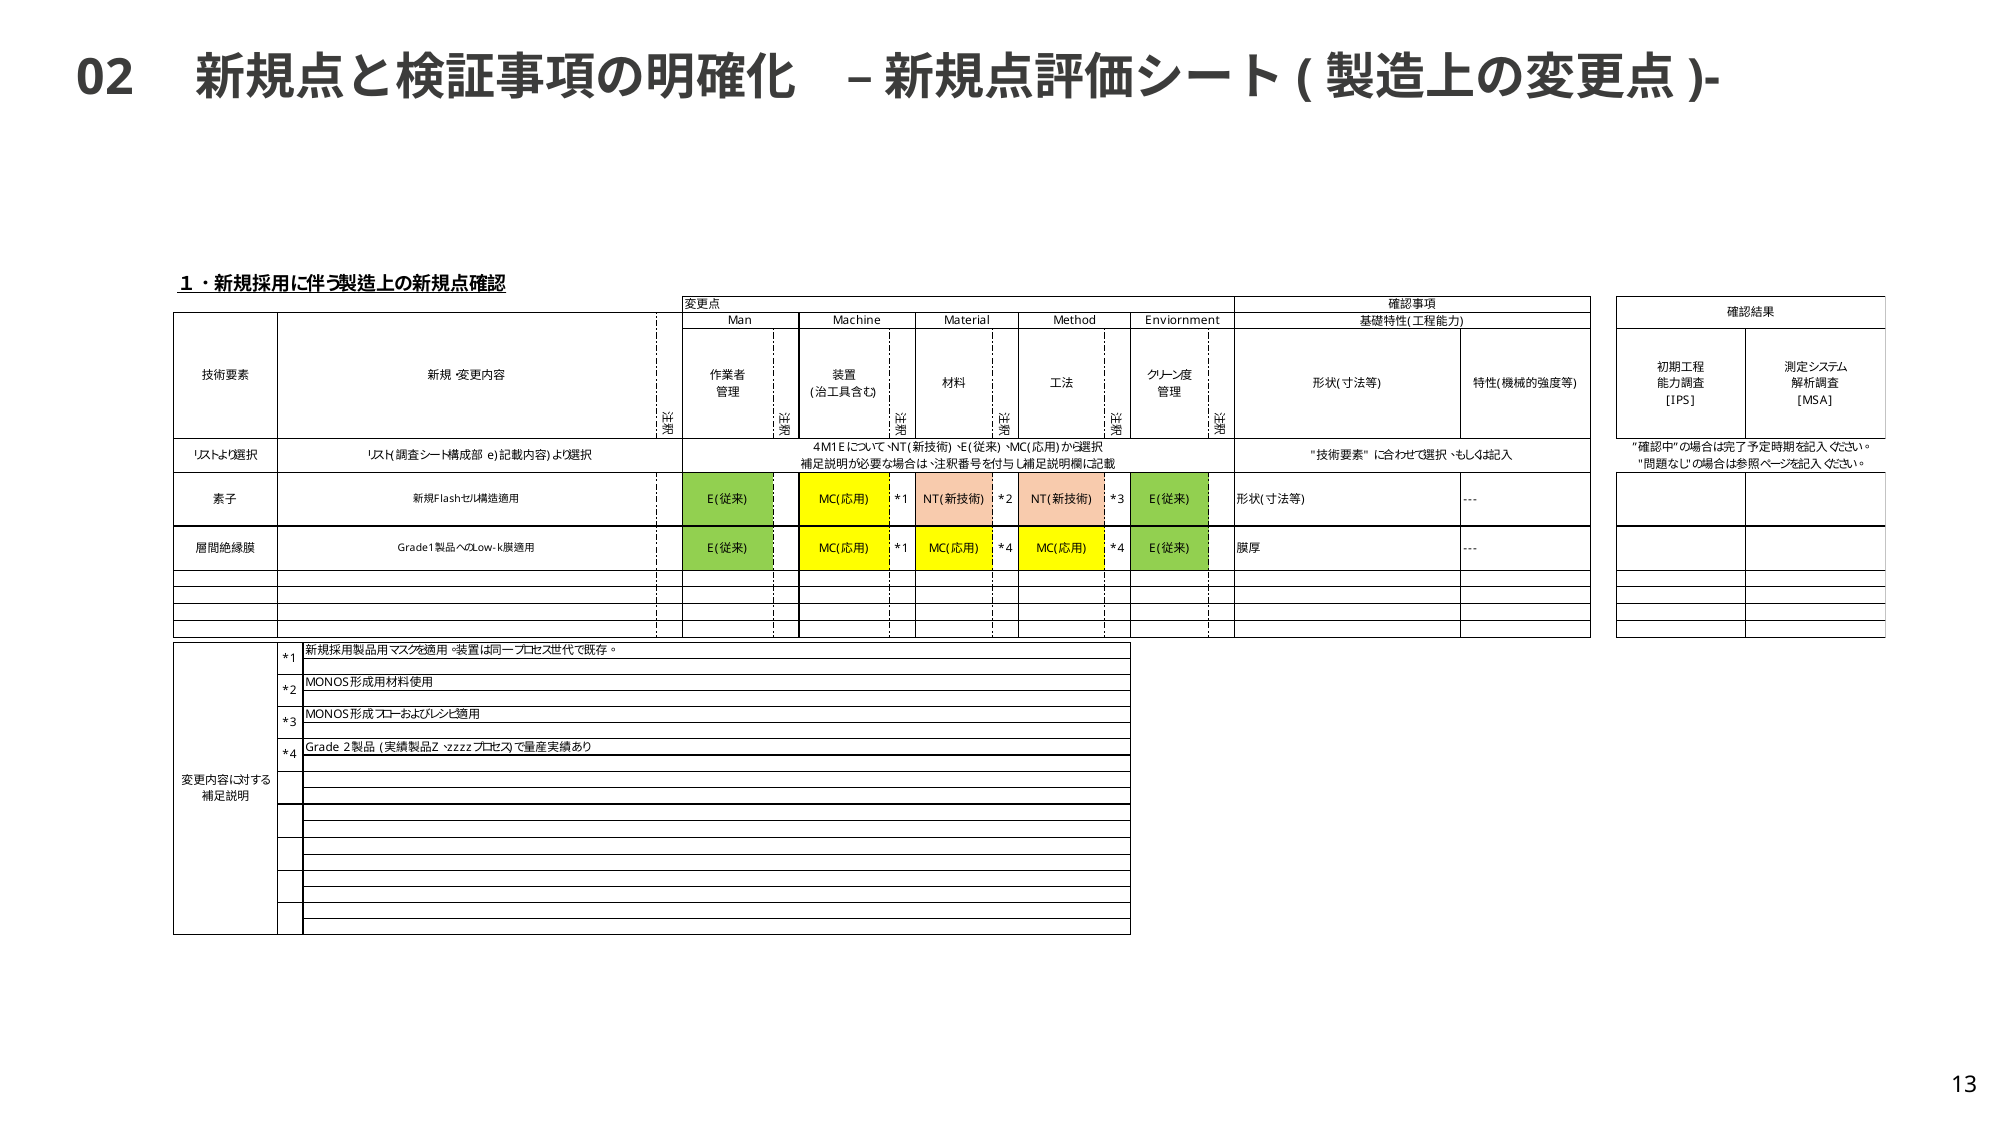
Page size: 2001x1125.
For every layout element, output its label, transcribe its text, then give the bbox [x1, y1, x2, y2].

title 02 新規点と検証事項の明確化 – 新規点評価シート(製造上の変更点)- [0, 0, 2000, 123]
picture [172, 269, 1887, 936]
